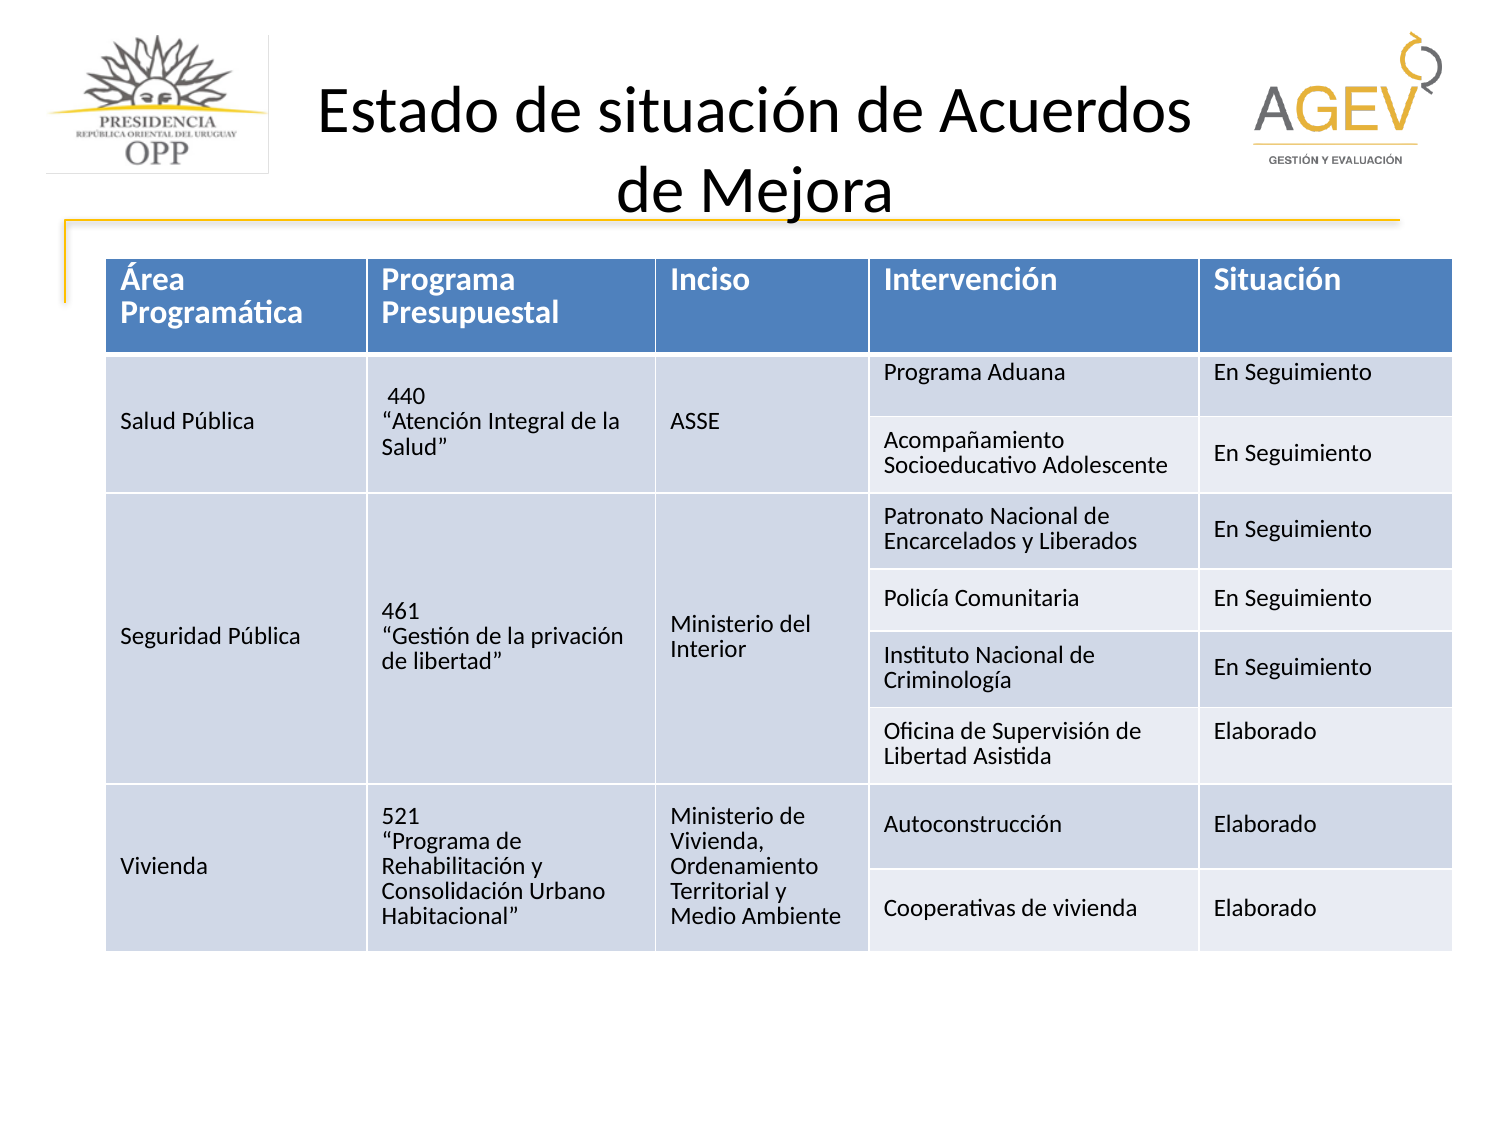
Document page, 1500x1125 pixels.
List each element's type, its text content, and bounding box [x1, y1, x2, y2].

picture [1253, 31, 1442, 164]
table_cell Instituto Nacional de Criminología [870, 632, 1198, 707]
table_cell En Seguimiento [1200, 417, 1452, 492]
table_cell Policía Comunitaria [870, 570, 1198, 630]
table_header Inciso [656, 259, 868, 352]
table_cell ASSE [656, 357, 868, 492]
table_cell Patronato Nacional de Encarcelados y Liberados [870, 494, 1198, 568]
table_header Programa Presupuestal [368, 259, 655, 352]
table_header Área Programática [106, 259, 366, 352]
table_cell Salud Pública [106, 357, 366, 492]
table_cell 440 “Atención Integral de la Salud” [368, 357, 655, 492]
table_cell Elaborado [1200, 708, 1452, 783]
table_cell Ministerio del Interior [656, 494, 868, 783]
list [74, 215, 1426, 1091]
table_cell Acompañamiento Socioeducativo Adolescente [870, 417, 1198, 492]
table_header Situación [1200, 259, 1452, 352]
title Estado de situación de Acuerdos de Mejora [281, 58, 1231, 160]
table_cell 461 “Gestión de la privación de libertad” [368, 494, 655, 783]
table_header Intervención [870, 259, 1198, 352]
table_cell En Seguimiento [1200, 357, 1452, 416]
table_cell En Seguimiento [1200, 570, 1452, 630]
table_cell 521 “Programa de Rehabilitación y Consolidación Urbano Habitacional” [368, 785, 655, 951]
table_cell Ministerio de Vivienda, Ordenamiento Territorial y Medio Ambiente [656, 785, 868, 951]
table_cell Elaborado [1200, 870, 1452, 951]
table_cell En Seguimiento [1200, 632, 1452, 707]
table_cell Cooperativas de vivienda [870, 870, 1198, 951]
table_cell Vivienda [106, 785, 366, 951]
table_cell Oficina de Supervisión de Libertad Asistida [870, 708, 1198, 783]
table_cell Autoconstrucción [870, 785, 1198, 868]
table_cell Elaborado [1200, 785, 1452, 868]
table_cell Seguridad Pública [106, 494, 366, 783]
picture [46, 35, 270, 176]
table_cell Programa Aduana [870, 357, 1198, 416]
table_cell En Seguimiento [1200, 494, 1452, 568]
